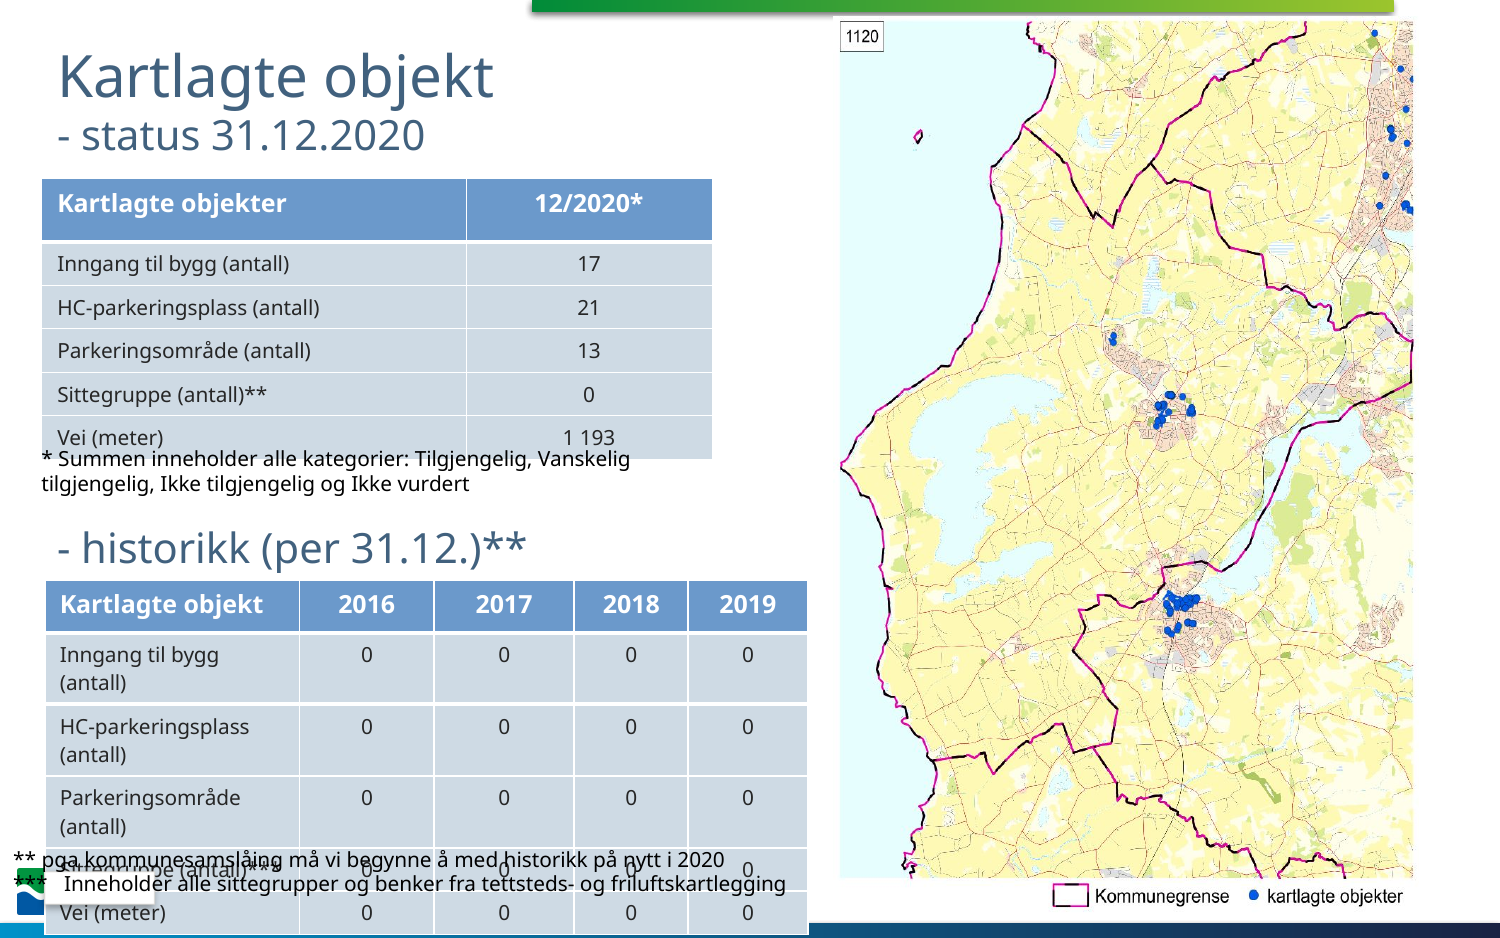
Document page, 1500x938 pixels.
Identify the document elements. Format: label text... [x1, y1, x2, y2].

picture [833, 16, 1419, 913]
table_header Kartlagte objekter [42, 179, 466, 240]
table_cell Inngang til bygg (antall) [42, 244, 466, 285]
table_cell 0 [300, 706, 433, 775]
table_cell 0 [575, 904, 687, 934]
table_cell 0 [689, 892, 807, 934]
table_cell 0 [435, 635, 573, 702]
table_cell 0 [435, 904, 573, 934]
text_box ** pga kommunesamslåing må vi begynne å med historikk på nytt i 2020 *** Inneholder alle sittegrupper og benker fra tettsteds- og friluftskartlegging [0, 838, 802, 904]
table_cell 17 [467, 244, 712, 285]
table_header 2019 [689, 581, 807, 631]
table_cell 0 [575, 777, 687, 838]
text_box - historikk (per 31.12.)** [42, 496, 828, 580]
table_cell 0 [575, 706, 687, 775]
table_header 2018 [575, 581, 687, 631]
table_cell 0 [689, 777, 807, 847]
table_cell Vei (meter) [42, 416, 466, 438]
table_cell 0 [467, 373, 712, 415]
table_cell 0 [689, 635, 807, 702]
table_header 2017 [435, 581, 573, 631]
table_cell 0 [575, 635, 687, 702]
table_cell 0 [300, 635, 433, 702]
table_cell Parkeringsområde (antall) [42, 329, 466, 372]
table_cell 0 [689, 706, 807, 775]
table_cell Sittegruppe (antall)** [42, 373, 466, 415]
text_box * Summen inneholder alle kategorier: Tilgjengelig, Vanskelig tilgjengelig, Ikke tilgjengelig og Ikke vurdert [26, 438, 711, 504]
table_header Kartlagte objekt [46, 581, 299, 631]
table_header 12/2020* [467, 179, 712, 240]
table_cell 0 [435, 706, 573, 775]
table_cell Vei (meter) [46, 904, 299, 934]
table_cell 1 193 [467, 416, 712, 459]
table_cell 0 [435, 777, 573, 838]
table_cell Inngang til bygg (antall) [46, 635, 299, 702]
table_cell Parkeringsområde (antall) [46, 777, 299, 838]
table_cell 0 [300, 904, 433, 934]
table_header 2016 [300, 581, 433, 631]
text_box Kartlagte objekt - status 31.12.2020 [42, 24, 828, 167]
table_cell HC-parkeringsplass (antall) [42, 286, 466, 328]
table_cell 0 [802, 849, 807, 890]
table_cell HC-parkeringsplass (antall) [46, 706, 299, 775]
table_cell 13 [467, 329, 712, 372]
table_cell 0 [300, 777, 433, 838]
table_cell 21 [467, 286, 712, 328]
